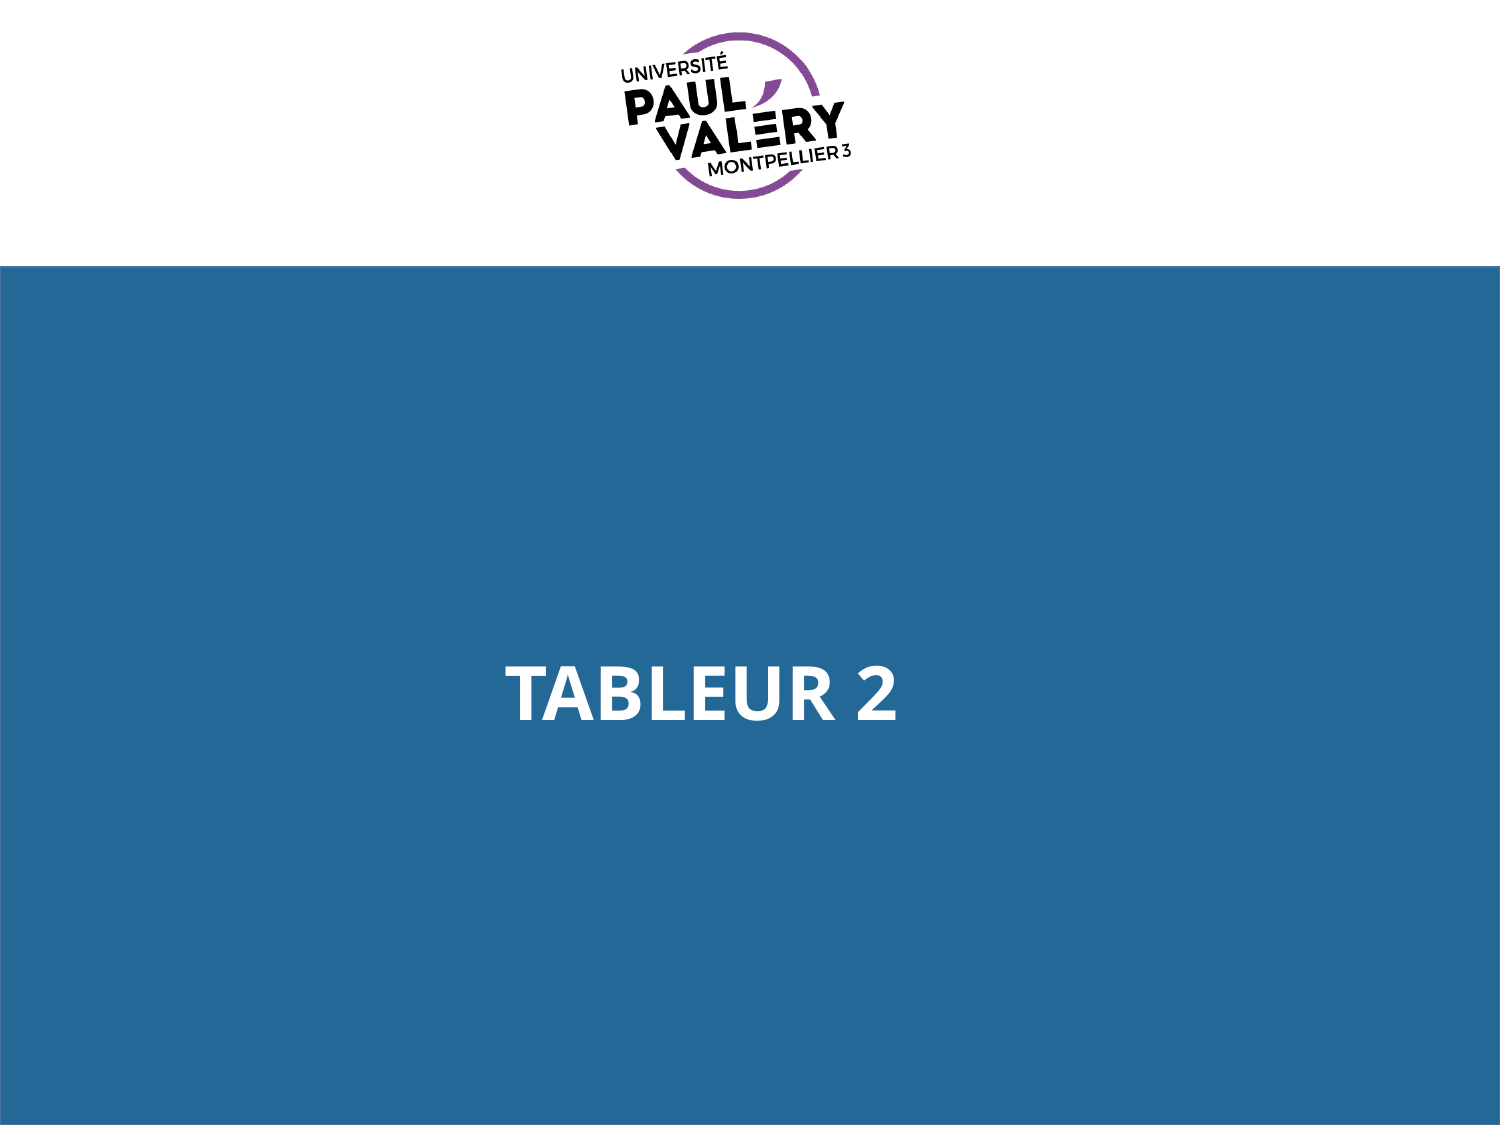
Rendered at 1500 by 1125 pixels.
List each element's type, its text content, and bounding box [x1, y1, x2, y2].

title Tableur 2 [64, 579, 1340, 745]
picture [605, 22, 867, 210]
